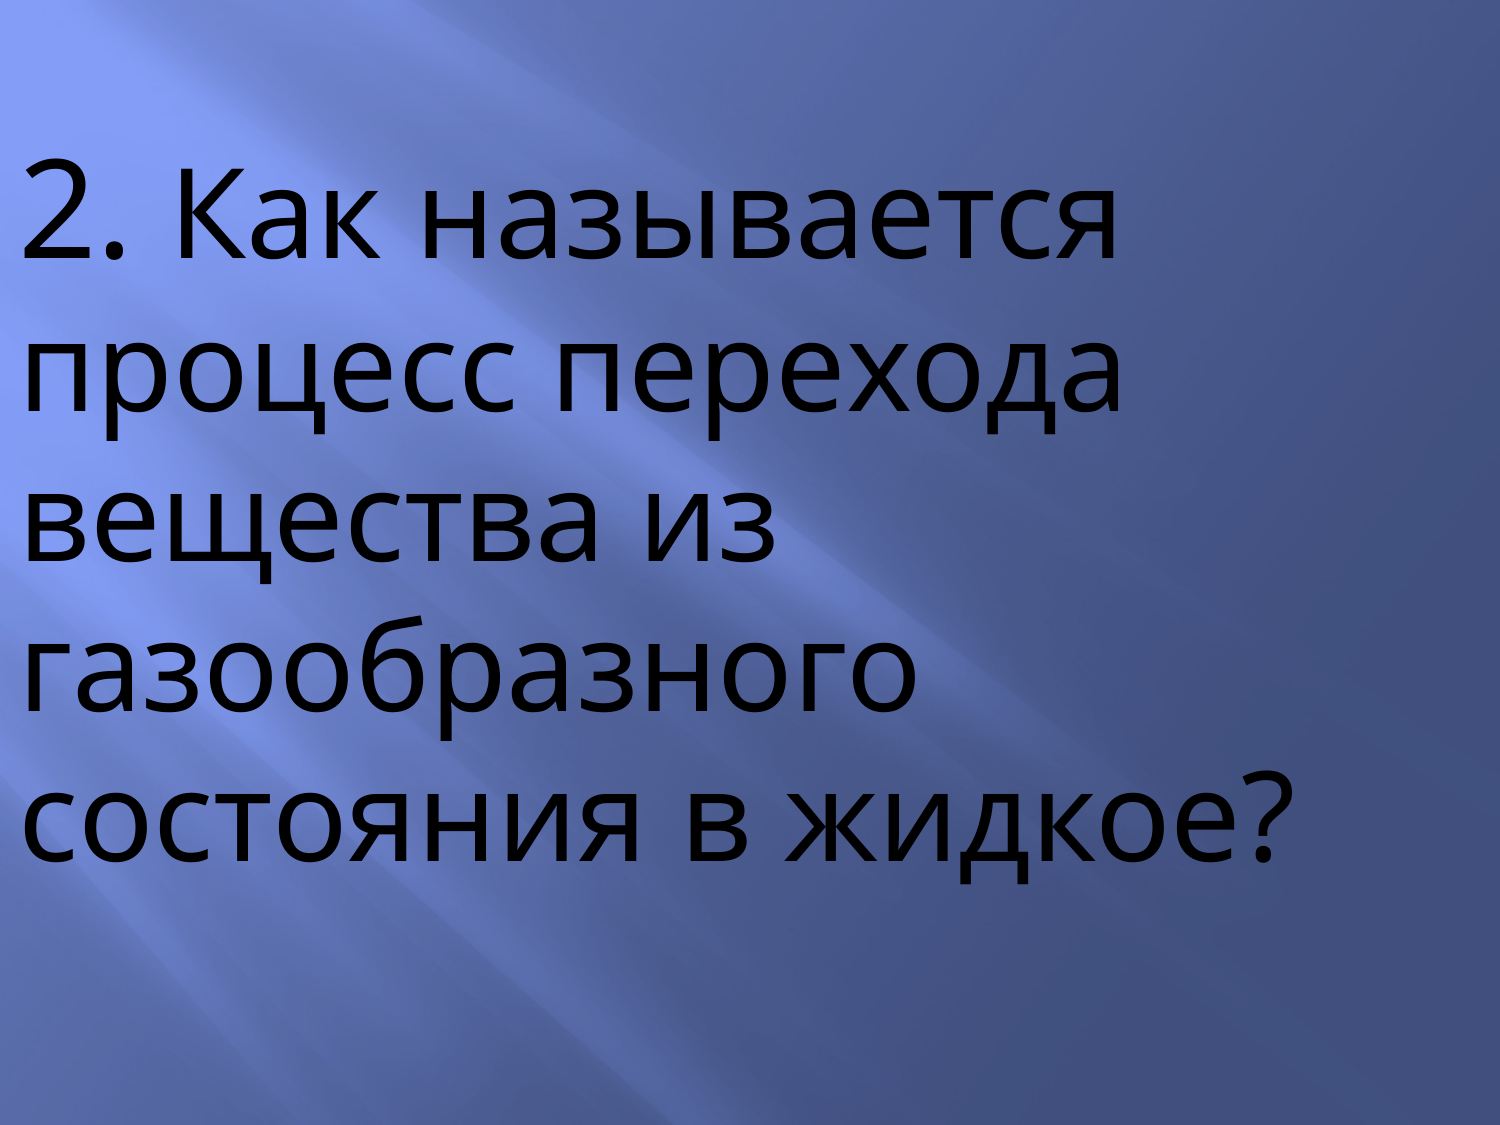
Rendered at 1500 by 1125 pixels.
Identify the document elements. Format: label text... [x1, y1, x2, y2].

text_box 2. Как называется процесс перехода вещества из газообразного состояния в жидкое? [3, 113, 1483, 894]
